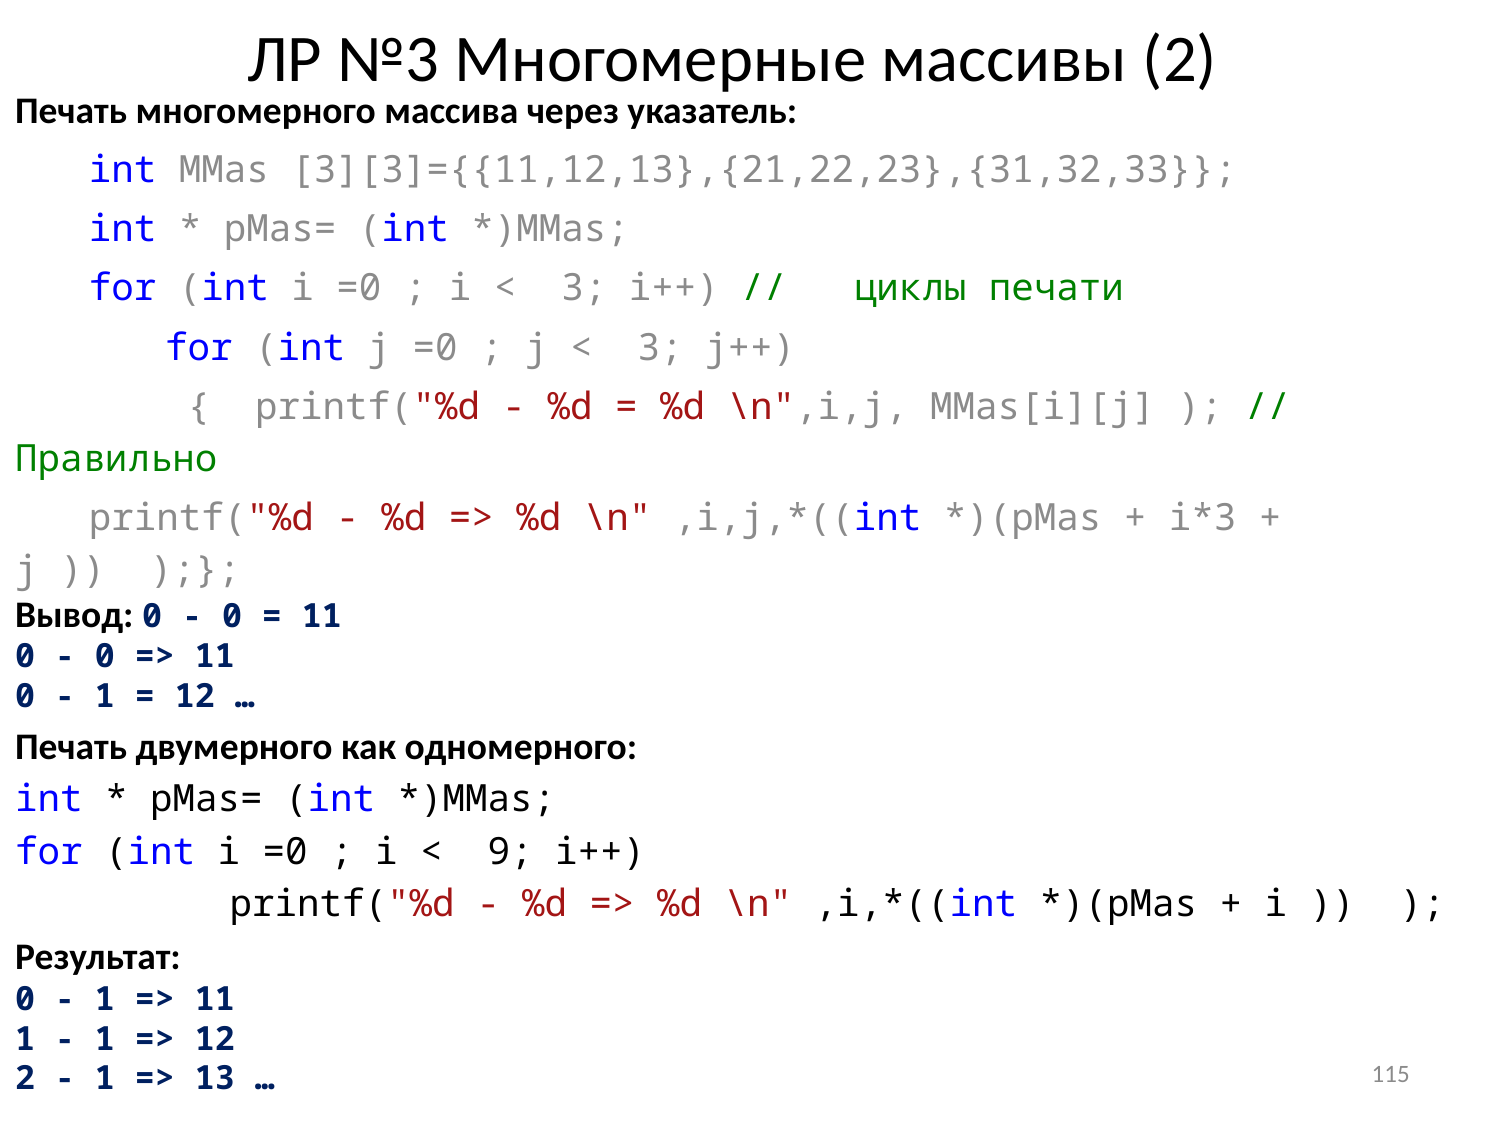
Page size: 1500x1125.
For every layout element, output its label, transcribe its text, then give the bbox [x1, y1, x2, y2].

text_box Печать многомерного массива через указатель: int MMas [3][3]={{11,12,13},{21,22,23},{31,32,33}}; int * pMas= (int *)MMas; for (int i =0 ; i < 3; i++) // циклы печати for (int j =0 ; j < 3; j++) { printf("%d - %d = %d \n",i,j, MMas[i][j] ); // Правильно printf("%d - %d => %d \n" ,i,j,*((int *)(pMas + i*3 + j )) );}; Вывод: 0 - 0 = 11 0 - 0 => 11 0 - 1 = 12 … Печать двумерного как одномерного: int * pMas= (int *)MMas; for (int i =0 ; i < 9; i++) printf("%d - %d => %d \n" ,i,*((int *)(pMas + i )) ); Результат: 0 - 1 => 11 1 - 1 => 12 2 - 1 => 13 … [0, 78, 1495, 1059]
title ЛР №3 Многомерные массивы (2) [159, 7, 1306, 78]
slide_number 115 [1074, 1042, 1425, 1103]
